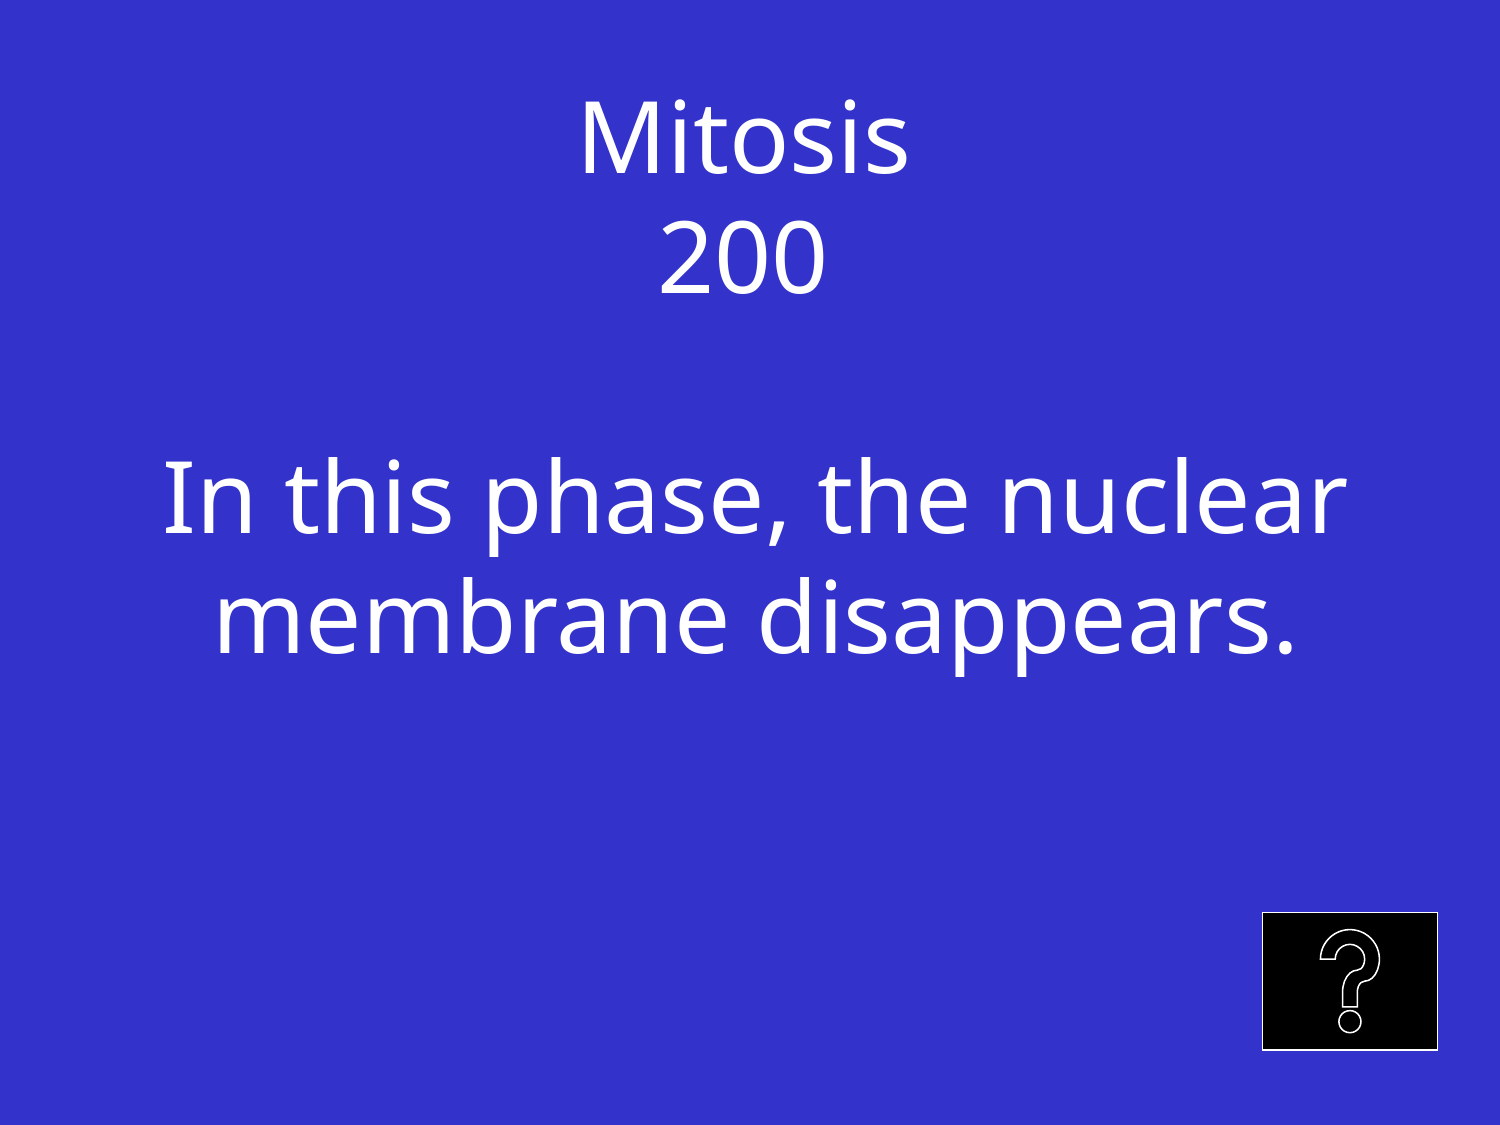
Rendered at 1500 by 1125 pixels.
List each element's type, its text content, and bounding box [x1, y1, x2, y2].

text_box [1262, 912, 1438, 1050]
title Mitosis 200 In this phase, the nuclear membrane disappears. [99, 137, 1413, 851]
text_box [662, 637, 813, 713]
